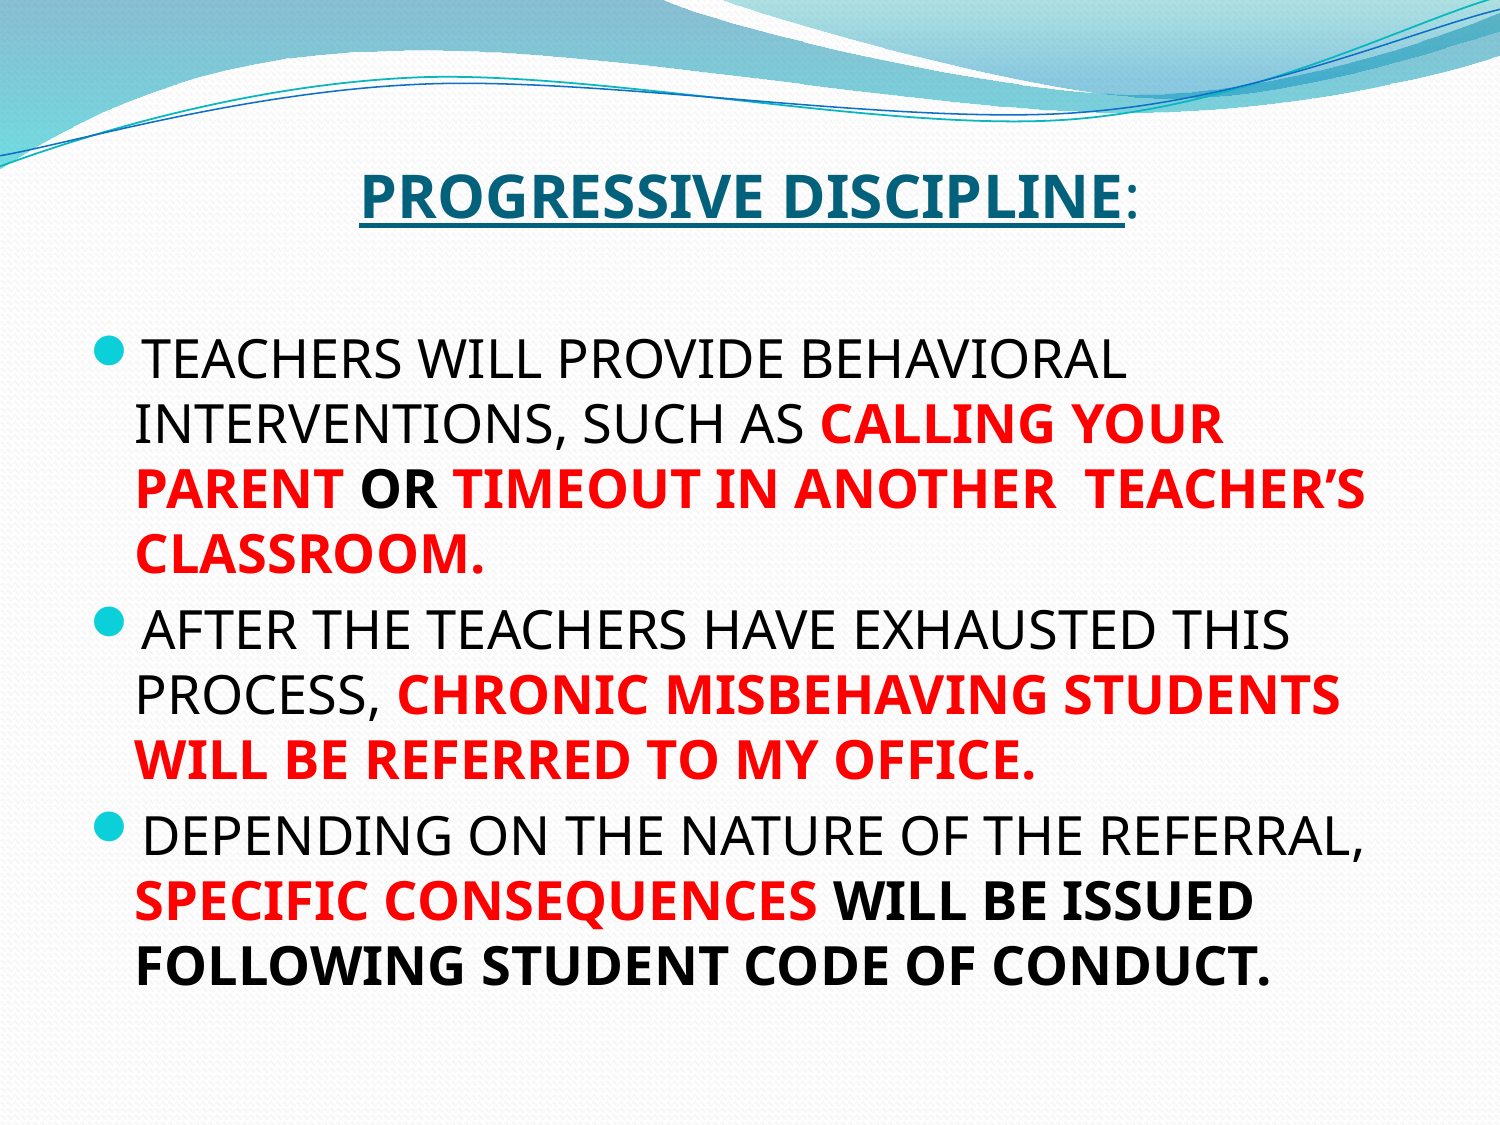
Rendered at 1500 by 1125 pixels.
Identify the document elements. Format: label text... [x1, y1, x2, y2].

list TEACHERS WILL PROVIDE BEHAVIORAL INTERVENTIONS, SUCH AS CALLING YOUR PARENT OR TIMEOUT IN ANOTHER TEACHER’S CLASSROOM. AFTER THE TEACHERS HAVE EXHAUSTED THIS PROCESS, CHRONIC MISBEHAVING STUDENTS WILL BE REFERRED TO MY OFFICE. DEPENDING ON THE NATURE OF THE REFERRAL, SPECIFIC CONSEQUENCES WILL BE ISSUED FOLLOWING STUDENT CODE OF CONDUCT. [75, 317, 1425, 1038]
title PROGRESSIVE DISCIPLINE: [75, 75, 1425, 303]
